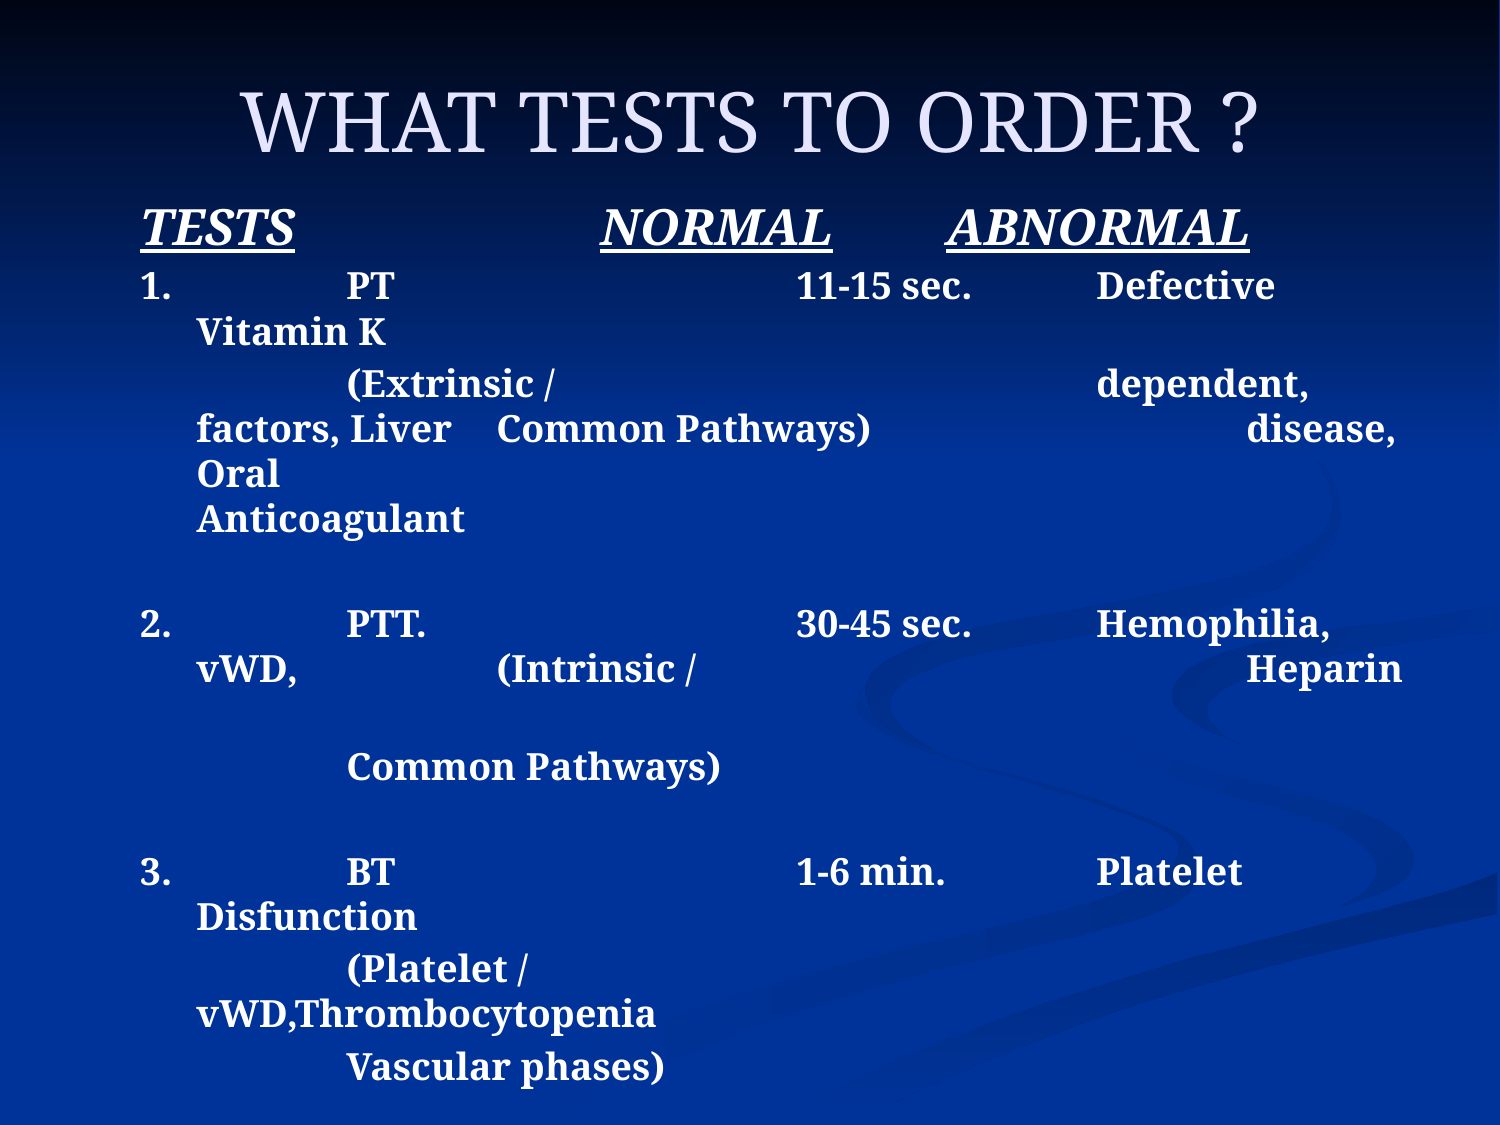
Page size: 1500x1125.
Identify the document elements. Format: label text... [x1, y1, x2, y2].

list TESTS NORMAL ABNORMAL 1. PT 11-15 sec. Defective Vitamin K (Extrinsic / dependent, factors, Liver Common Pathways) disease, Oral Anticoagulant 2. PTT. 30-45 sec. Hemophilia, vWD, (Intrinsic / Heparin Common Pathways) 3. BT 1-6 min. Platelet Disfunction (Platelet / vWD,Thrombocytopenia Vascular phases) 4. Platelet Count 150,000 to ( Platelet Phase) 400,000/ml. [124, 187, 1438, 1101]
title WHAT TESTS TO ORDER ? [112, 24, 1388, 213]
